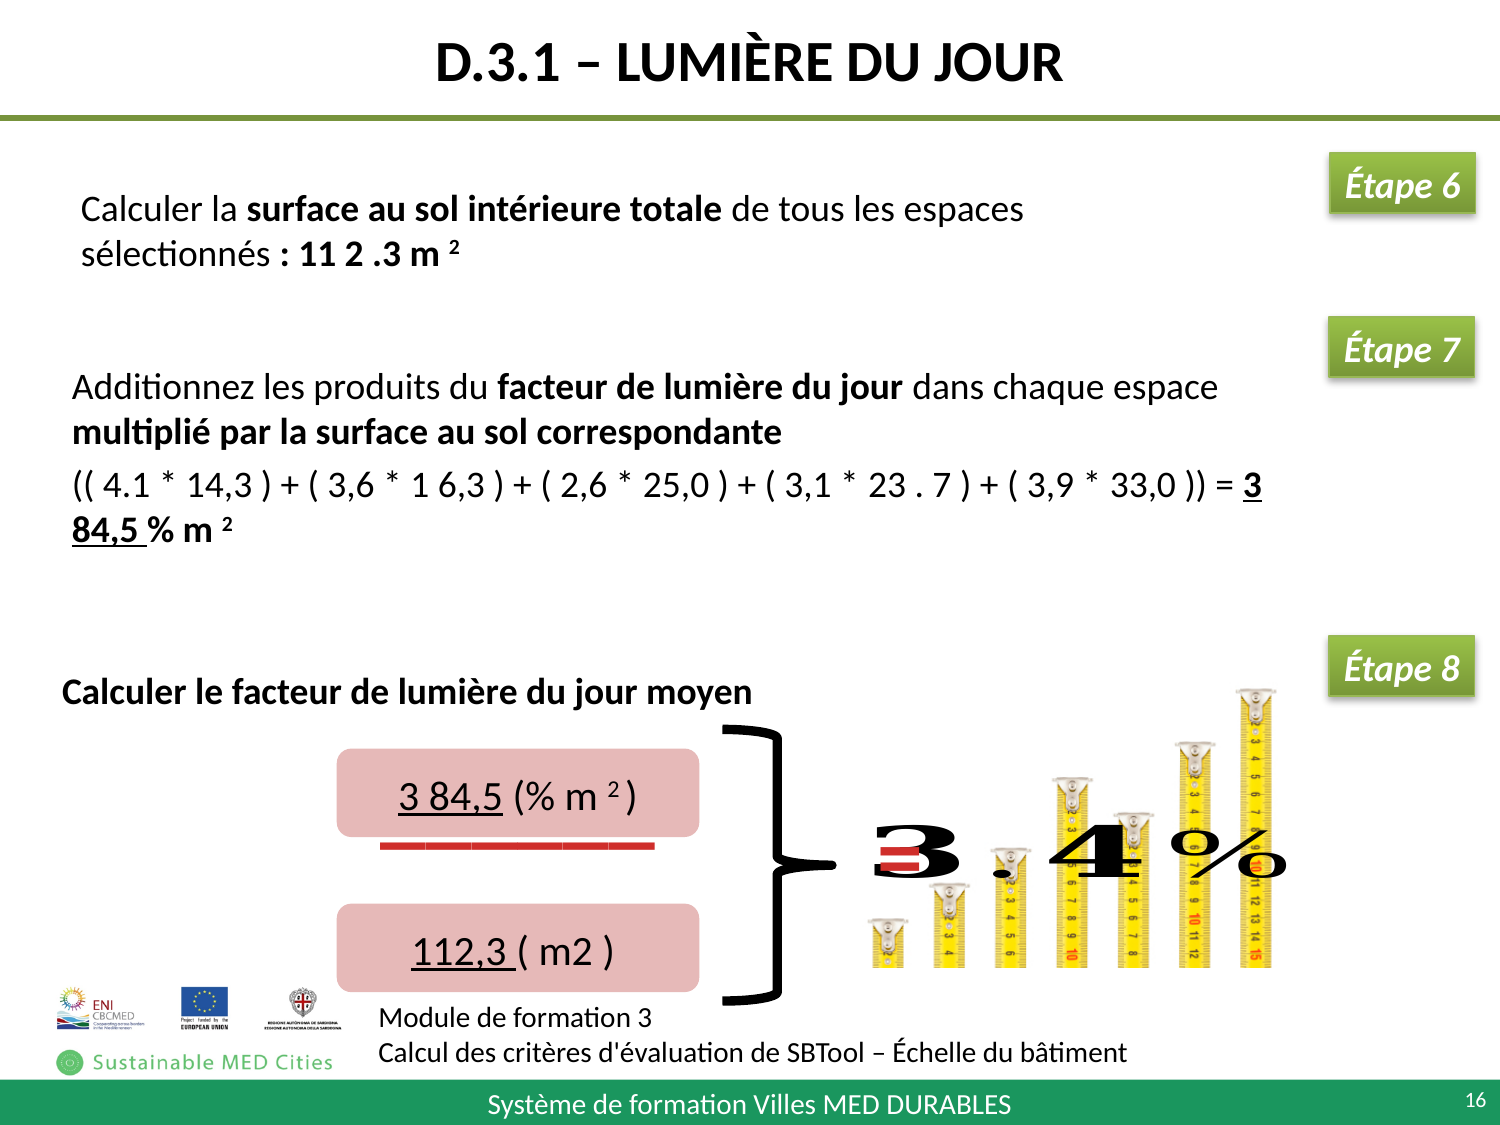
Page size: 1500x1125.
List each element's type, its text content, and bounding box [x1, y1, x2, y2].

text_box Étape 7 [1328, 316, 1475, 378]
text_box Calculer la surface au sol intérieure totale de tous les espaces sélectionnés : 11 2 .3 m 2 [66, 176, 1191, 282]
text_box Étape 6 [1329, 152, 1476, 214]
title D.3.1 – LUMIÈRE DU JOUR [0, 0, 1500, 117]
text_box Additionnez les produits du facteur de lumière du jour dans chaque espace multiplié par la surface au sol correspondante (( 4.1 * 14,3 ) + ( 3,6 * 1 6,3 ) + ( 2,6 * 25,0 ) + ( 3,1 * 23 . 7 ) + ( 3,9 * 33,0 )) = 3 84,5 % m 2 [57, 355, 1281, 463]
text_box Calculer le facteur de lumière du jour moyen [47, 659, 1319, 720]
text_box Étape 8 [1328, 635, 1475, 697]
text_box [0, 972, 1500, 1125]
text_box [322, 680, 1294, 1002]
